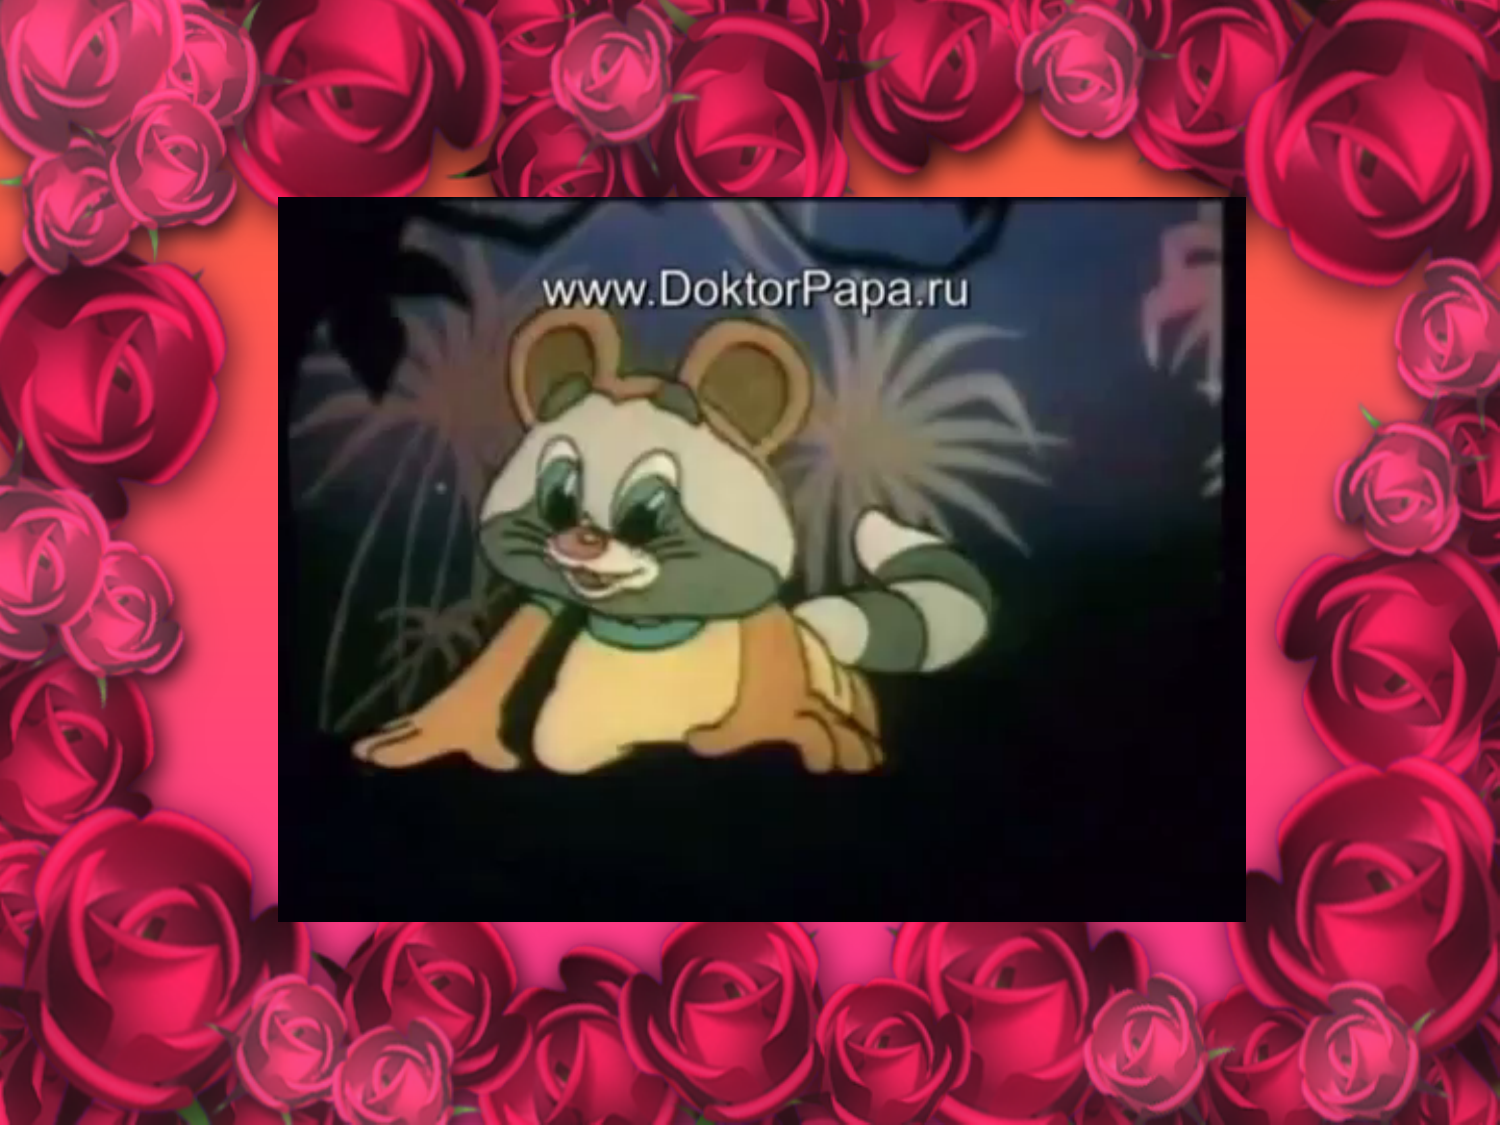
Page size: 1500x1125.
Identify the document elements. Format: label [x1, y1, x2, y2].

text_box [277, 196, 1247, 923]
picture [0, 0, 1500, 1125]
